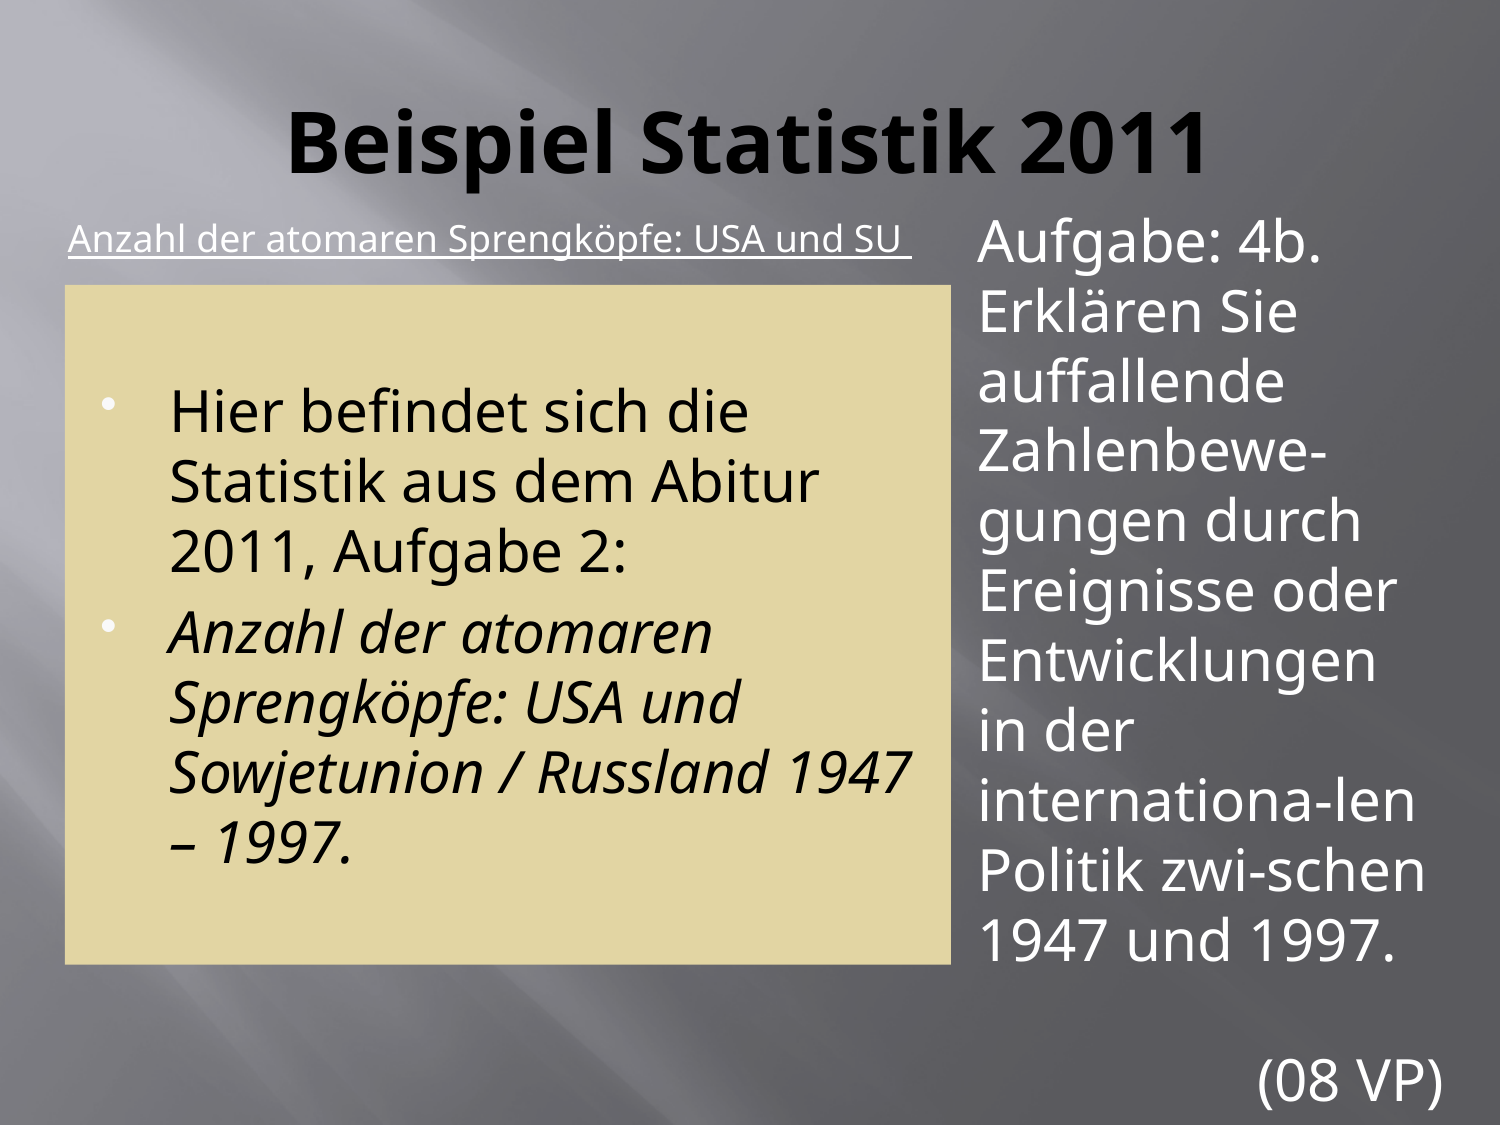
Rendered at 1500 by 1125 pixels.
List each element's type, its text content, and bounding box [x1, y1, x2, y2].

text_box Anzahl der atomaren Sprengköpfe: USA und SU [53, 208, 1058, 268]
title Beispiel Statistik 2011 [75, 45, 1425, 208]
list Hier befindet sich die Statistik aus dem Abitur 2011, Aufgabe 2: Anzahl der atomaren Sprengköpfe: USA und Sowjetunion / Russland 1947 – 1997. [64, 284, 951, 965]
text_box Aufgabe: 4b. Erklären Sie auffallende Zahlenbewe-gungen durch Ereignisse oder Entwicklungen in der internationa-len Politik zwi-schen 1947 und 1997. (08 VP) [962, 196, 1459, 1121]
